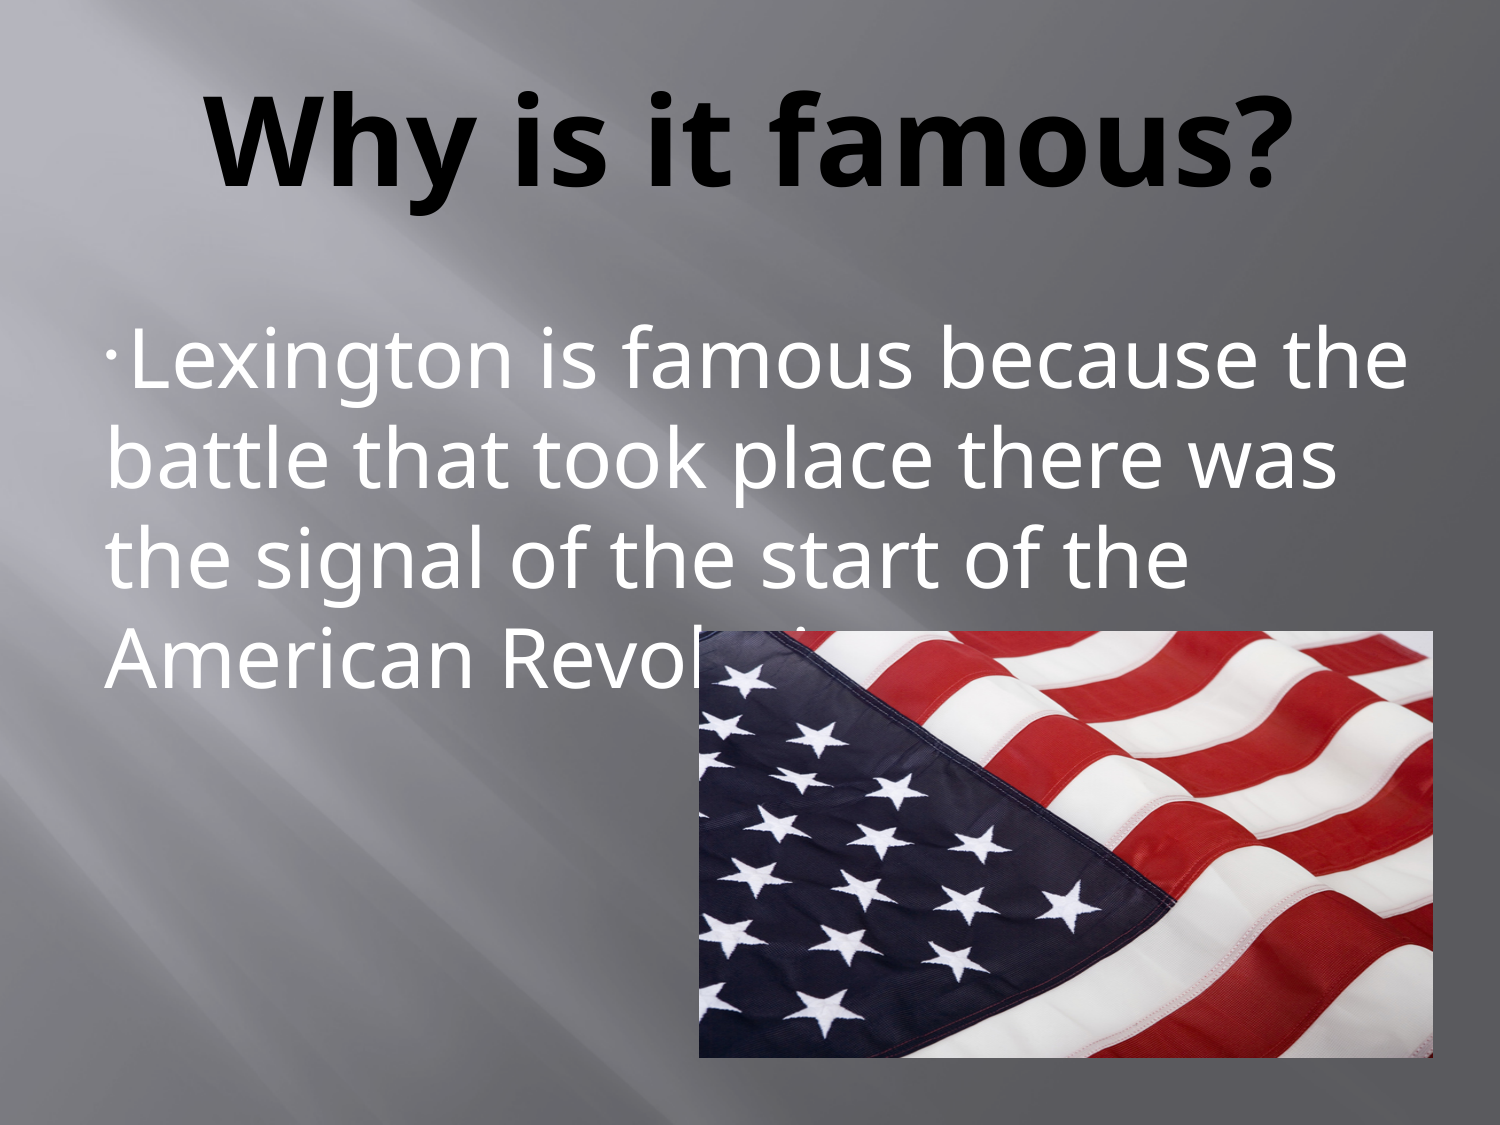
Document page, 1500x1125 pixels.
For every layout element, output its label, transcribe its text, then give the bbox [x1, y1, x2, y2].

picture [698, 631, 1433, 1058]
text_box Lexington is famous because the battle that took place there was the signal of the start of the American Revolution. [90, 297, 1436, 713]
title Why is it famous? [0, 0, 1500, 274]
